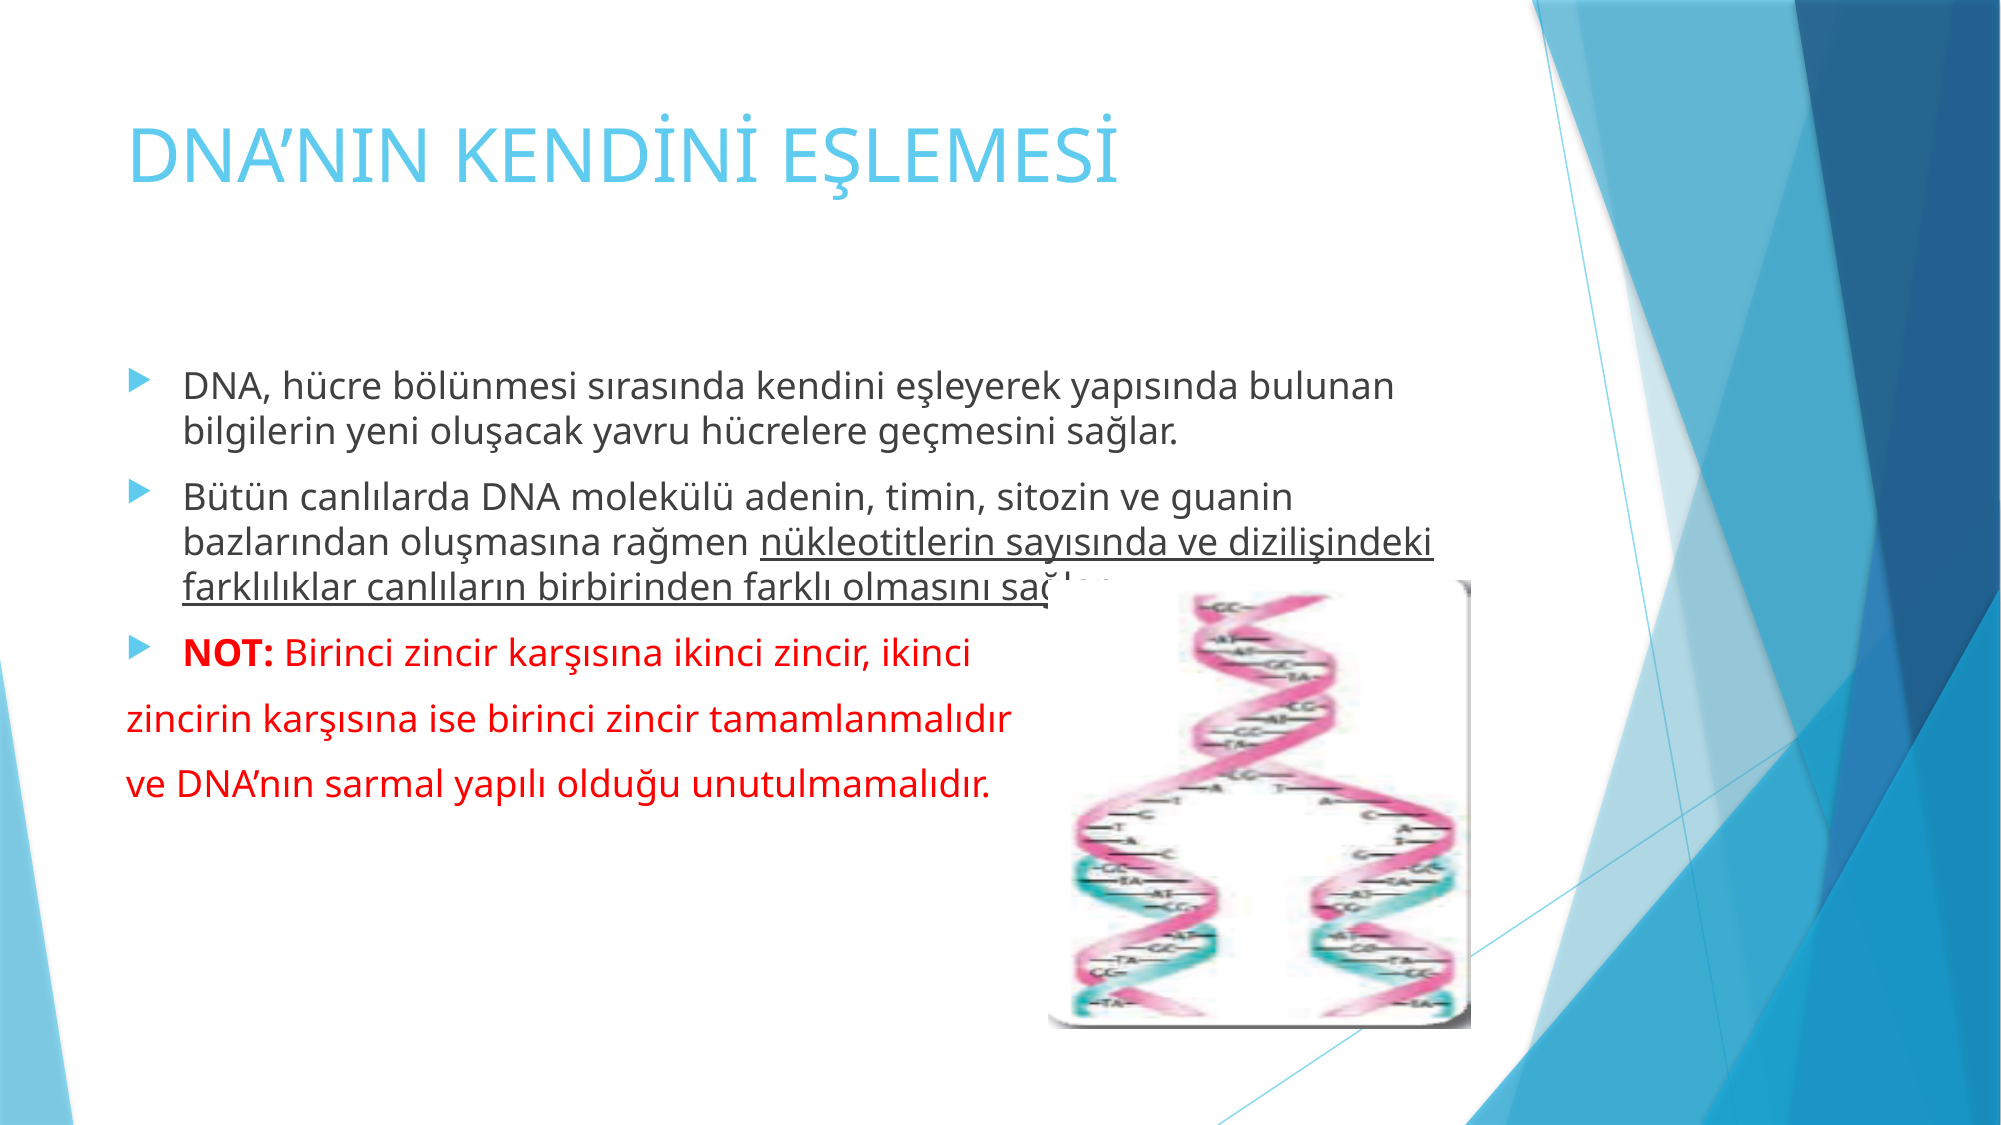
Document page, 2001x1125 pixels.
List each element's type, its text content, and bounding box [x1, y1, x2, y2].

title DNA’NIN KENDİNİ EŞLEMESİ [111, 99, 1522, 317]
list DNA, hücre bölünmesi sırasında kendini eşleyerek yapısında bulunan bilgilerin yeni oluşacak yavru hücrelere geçmesini sağlar. Bütün canlılarda DNA molekülü adenin, timin, sitozin ve guanin bazlarından oluşmasına rağmen nükleotitlerin sayısında ve dizilişindeki farklılıklar canlıların birbirinden farklı olmasını sağlar. NOT: Birinci zincir karşısına ikinci zincir, ikinci zincirin karşısına ise birinci zincir tamamlanmalıdır ve DNA’nın sarmal yapılı olduğu unutulmamalıdır. [111, 354, 1522, 992]
picture [1047, 579, 1472, 1030]
